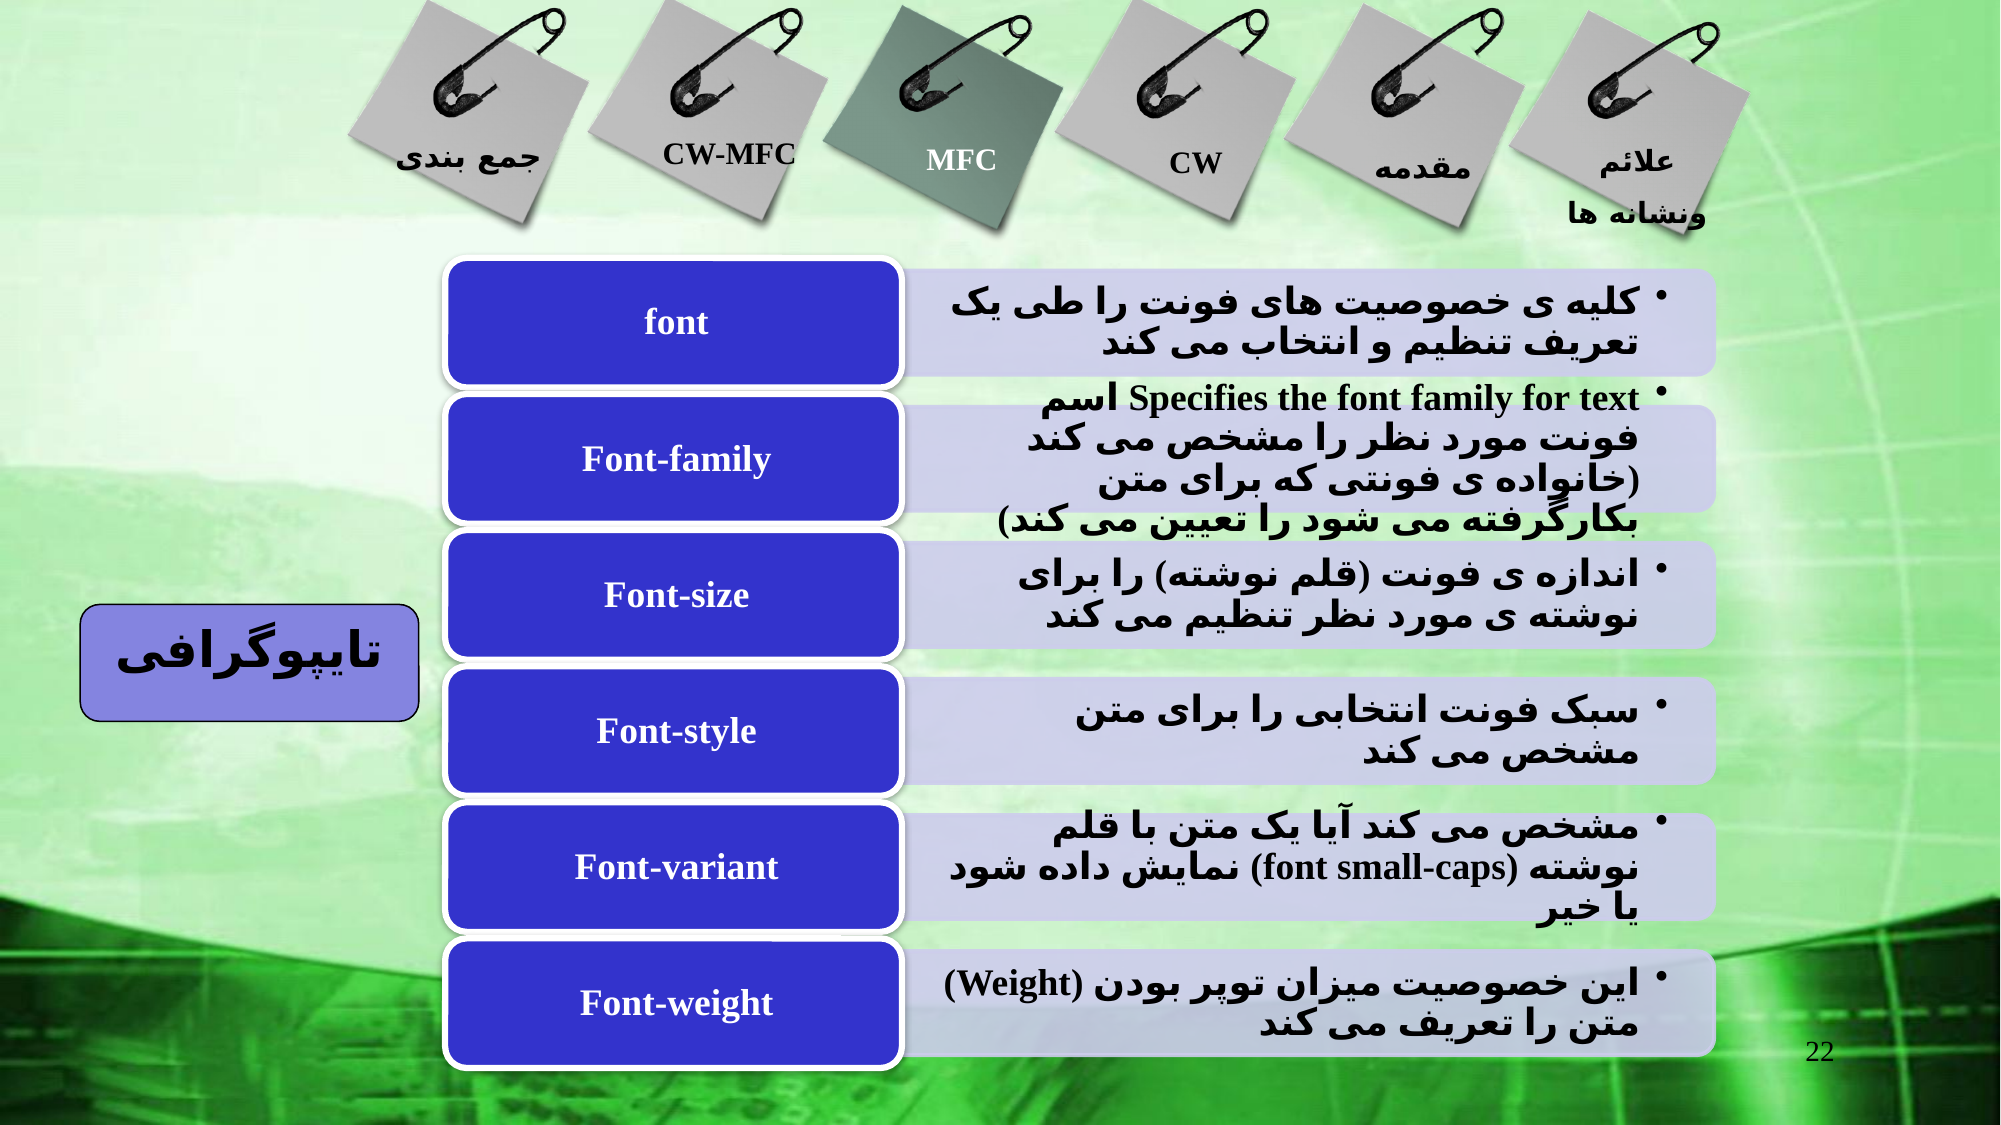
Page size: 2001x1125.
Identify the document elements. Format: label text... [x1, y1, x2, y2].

picture [0, 0, 2001, 1125]
text_box تایپوگرافی [80, 604, 419, 722]
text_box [444, 257, 1715, 1069]
slide_number 22 [1433, 1024, 1851, 1101]
